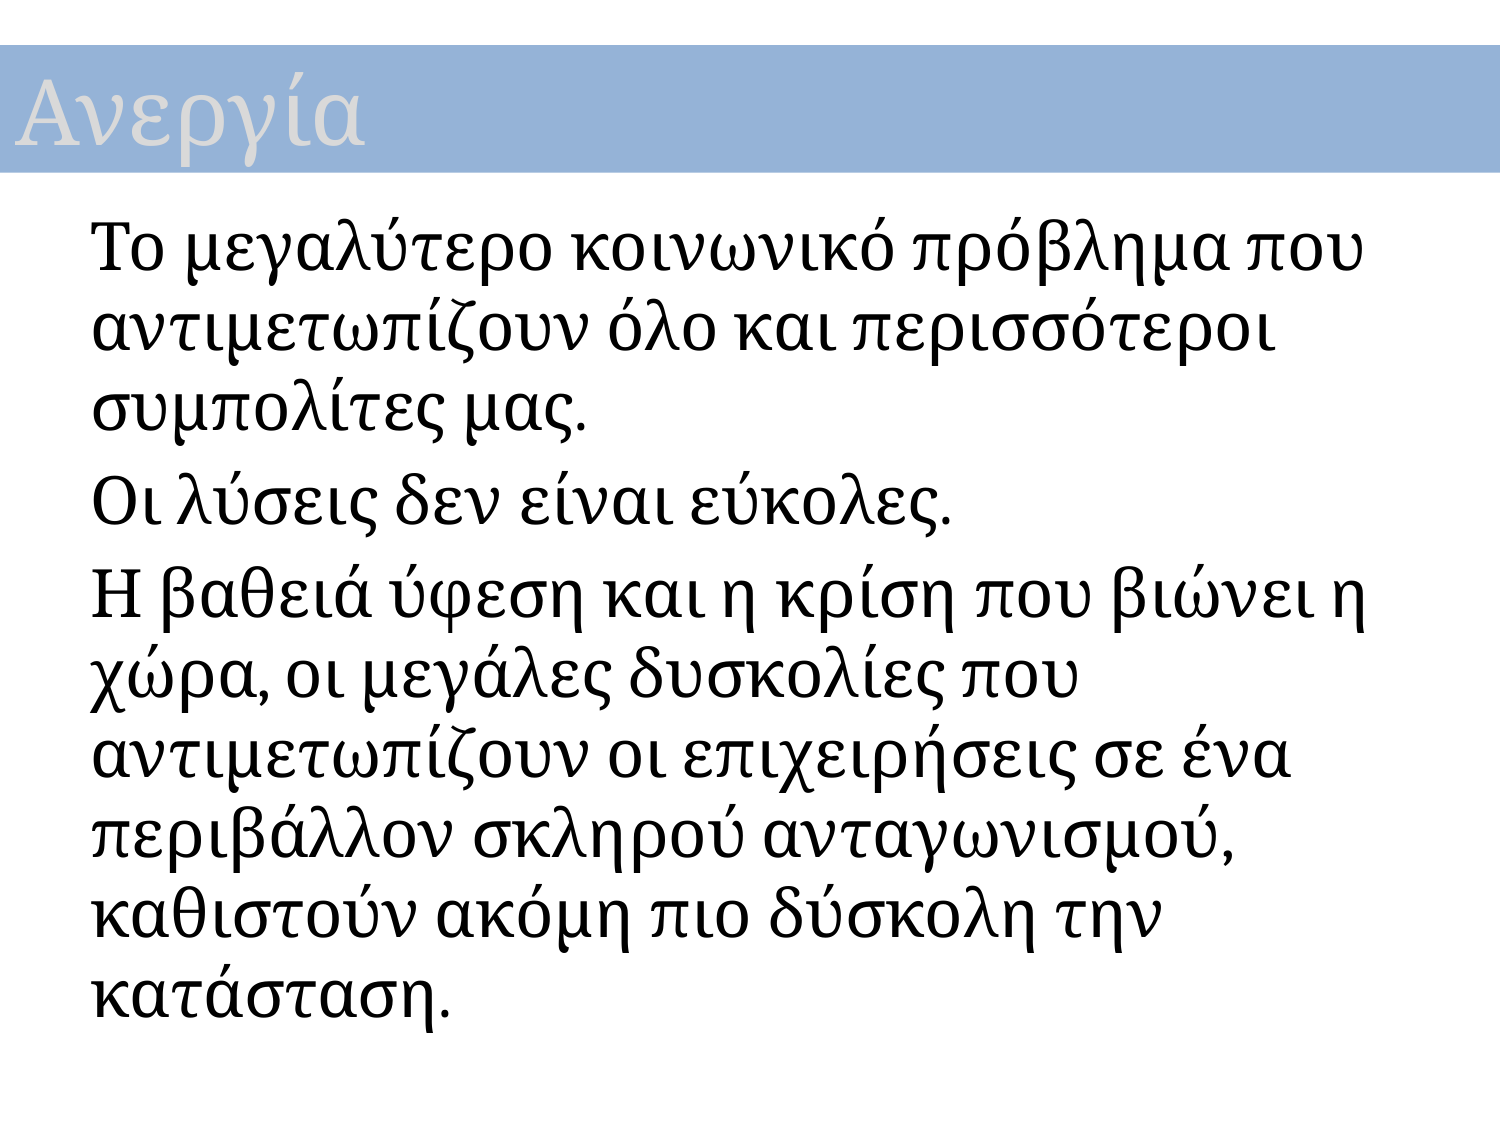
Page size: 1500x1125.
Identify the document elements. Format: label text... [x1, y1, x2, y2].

list Το μεγαλύτερο κοινωνικό πρόβλημα που αντιμετωπίζουν όλο και περισσότεροι συμπολίτες μας. Οι λύσεις δεν είναι εύκολες. Η βαθειά ύφεση και η κρίση που βιώνει η χώρα, οι μεγάλες δυσκολίες που αντιμετωπίζουν οι επιχειρήσεις σε ένα περιβάλλον σκληρού ανταγωνισμού, καθιστούν ακόμη πιο δύσκολη την κατάσταση. [75, 196, 1425, 1071]
title Ανεργία [0, 45, 1500, 173]
